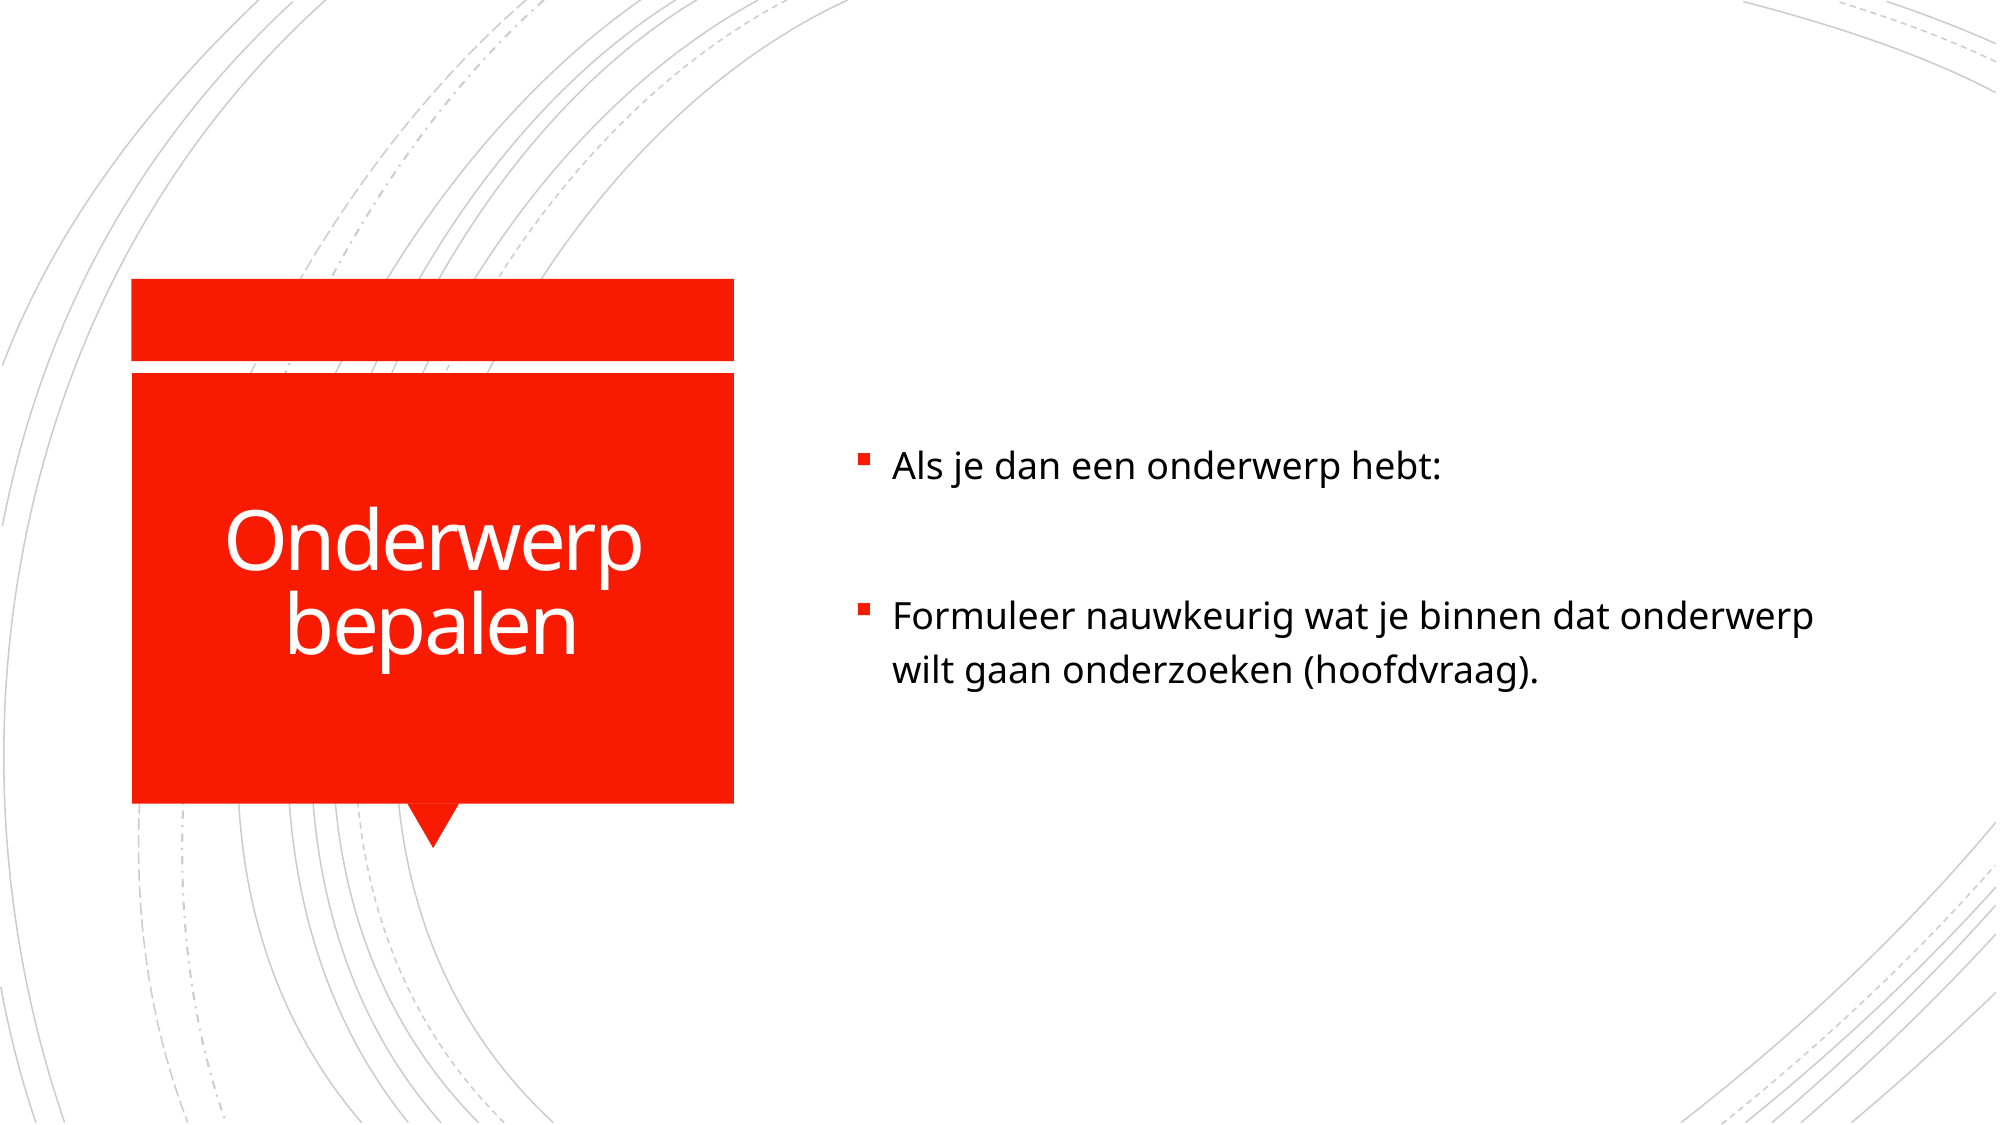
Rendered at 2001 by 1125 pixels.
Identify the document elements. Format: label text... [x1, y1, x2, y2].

list Als je dan een onderwerp hebt: Formuleer nauwkeurig wat je binnen dat onderwerp wilt gaan onderzoeken (hoofdvraag). [839, 131, 1871, 993]
title Onderwerp bepalen [145, 385, 720, 789]
